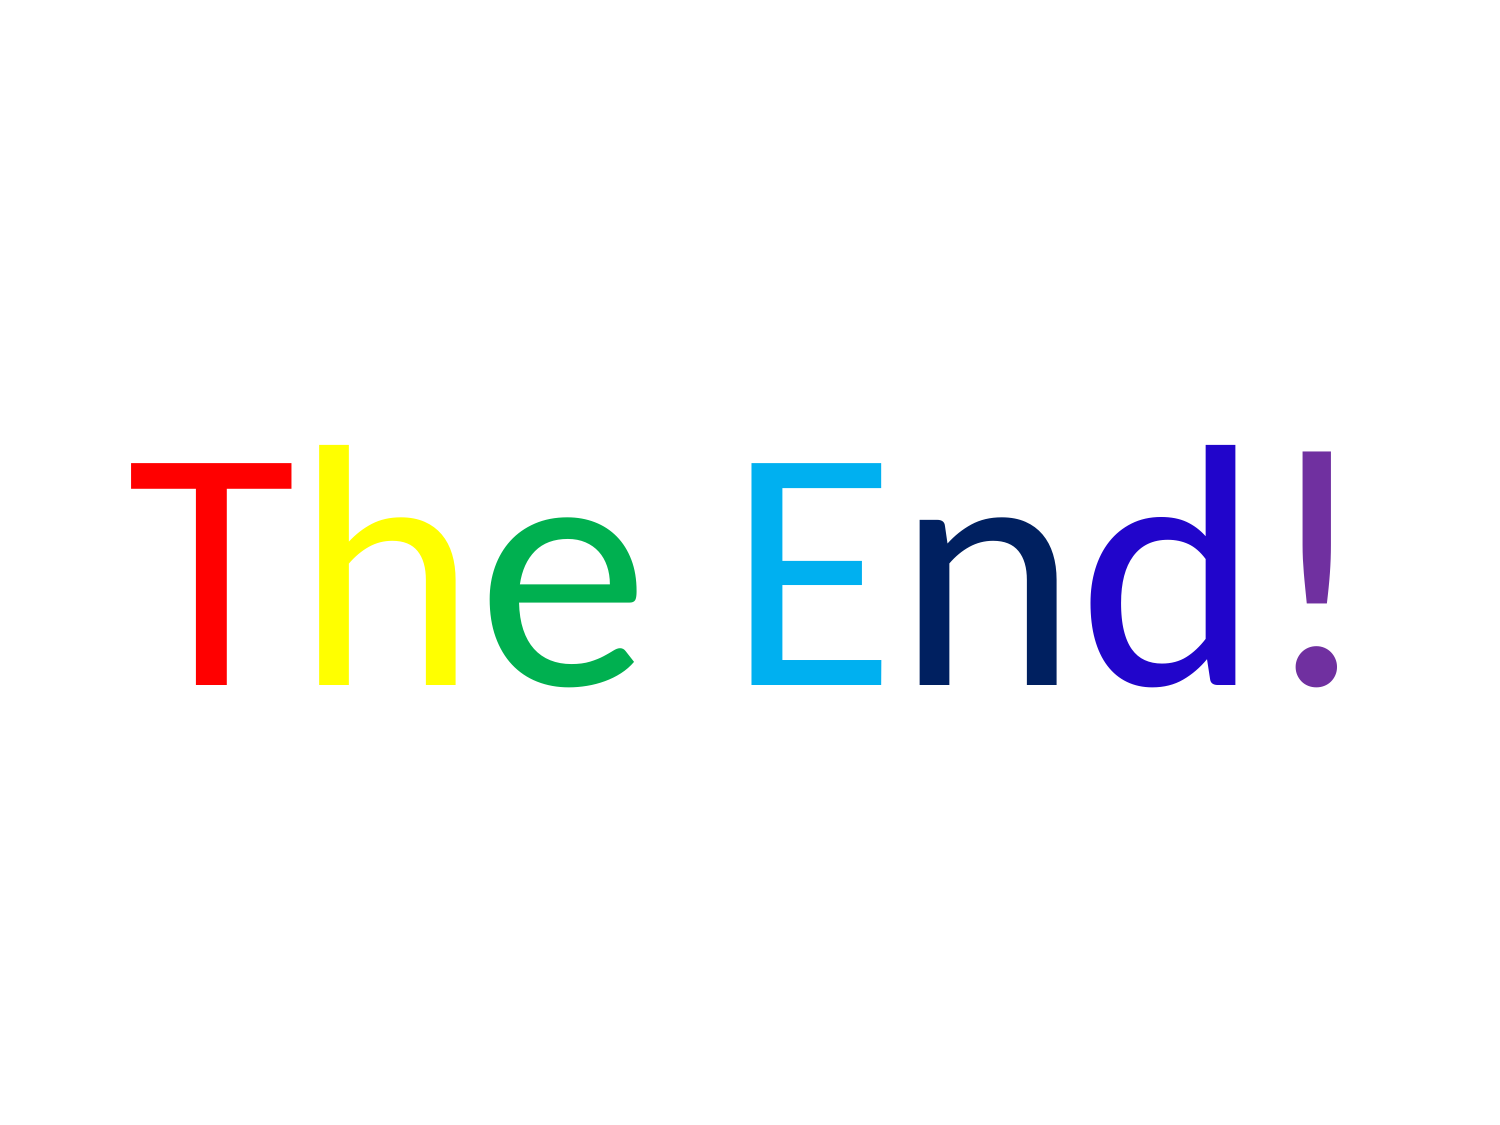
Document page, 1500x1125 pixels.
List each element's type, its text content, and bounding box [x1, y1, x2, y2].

title The End! [75, 45, 1425, 1050]
